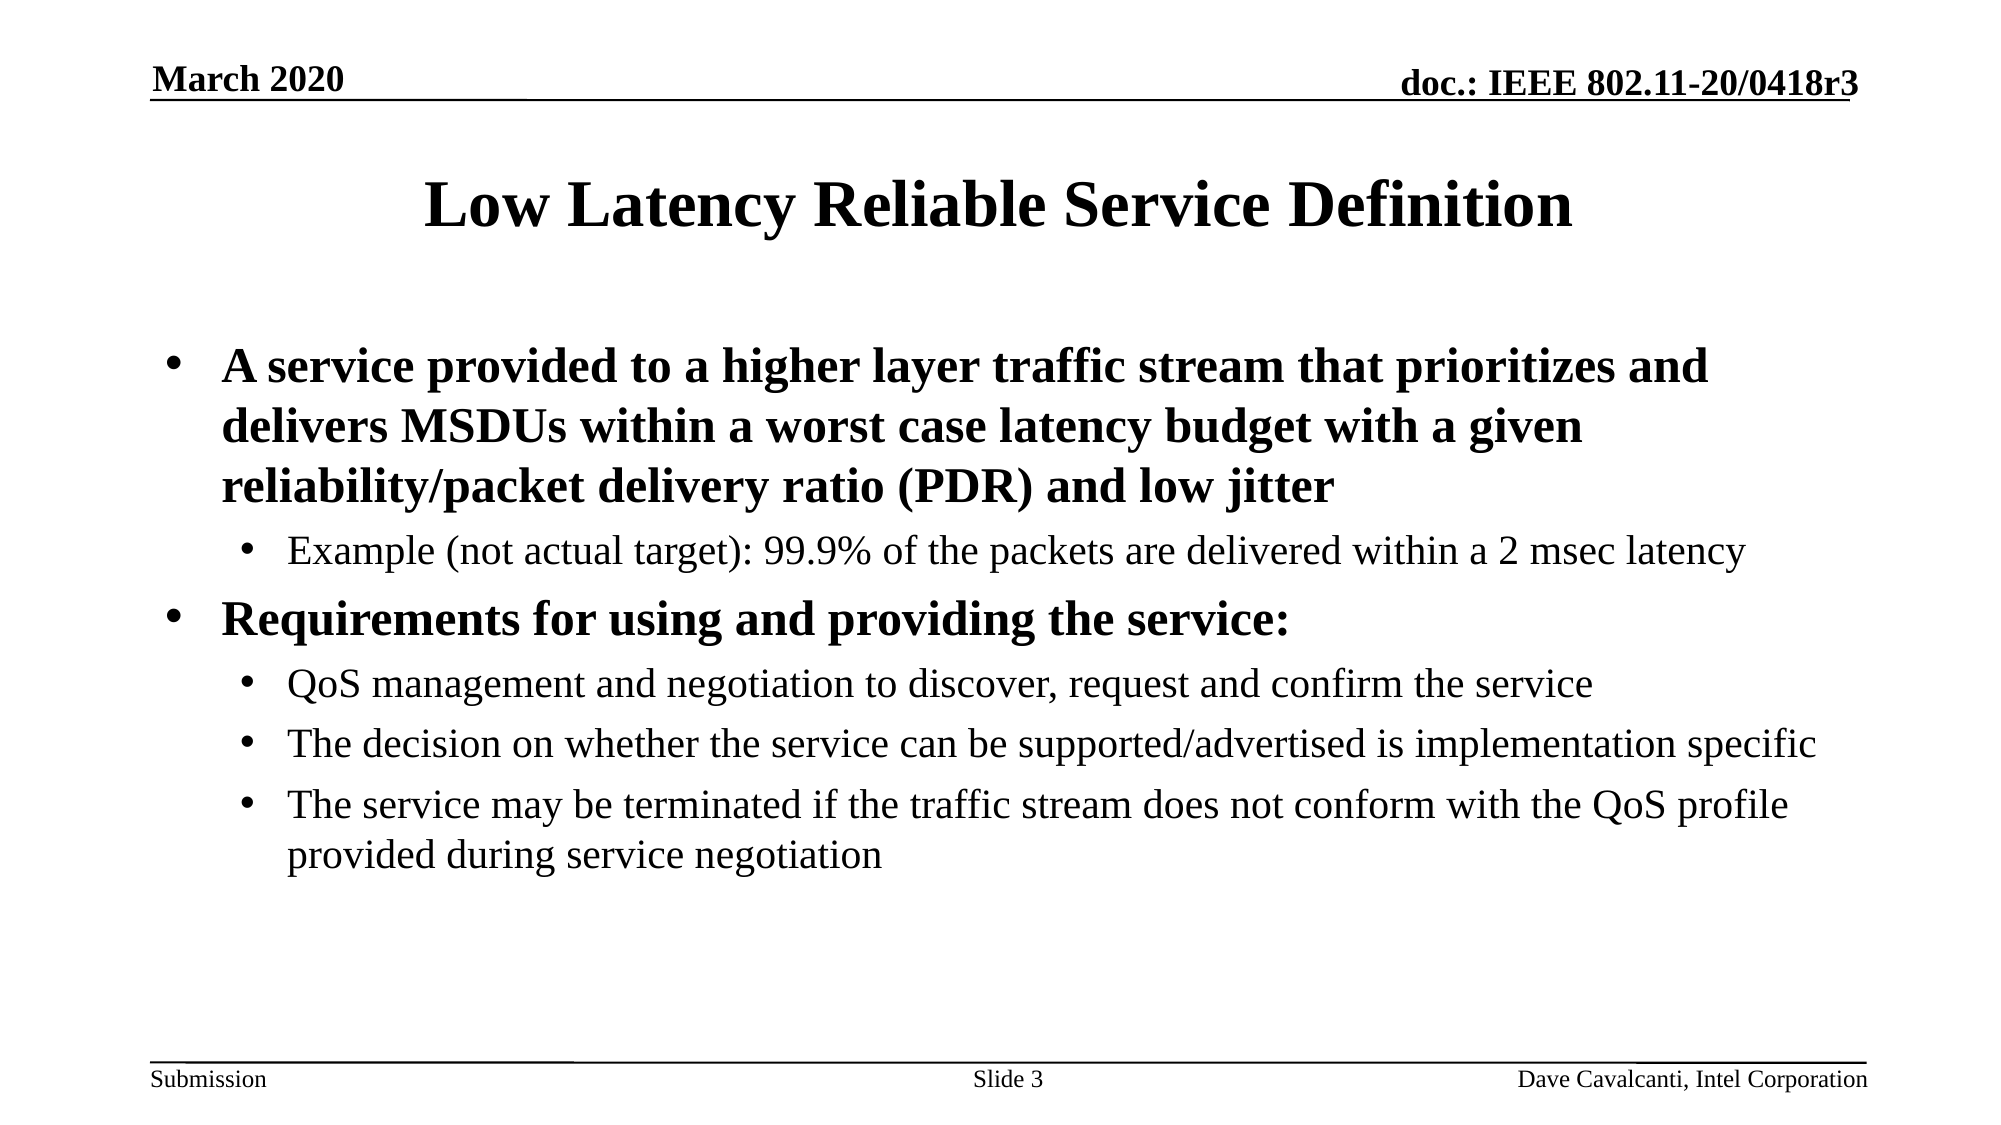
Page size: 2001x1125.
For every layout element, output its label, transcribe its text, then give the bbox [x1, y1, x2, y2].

slide_number Slide 3 [950, 1061, 1067, 1123]
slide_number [152, 54, 563, 100]
footer Dave Cavalcanti, Intel Corporation [1171, 1061, 1869, 1093]
list A service provided to a higher layer traffic stream that prioritizes and delivers MSDUs within a worst case latency budget with a given reliability/packet delivery ratio (PDR) and low jitter Example (not actual target): 99.9% of the packets are delivered within a 2 msec latency Requirements for using and providing the service: QoS management and negotiation to discover, request and confirm the service The decision on whether the service can be supported/advertised is implementation specific The service may be terminated if the traffic stream does not conform with the QoS profile provided during service negotiation [149, 324, 1850, 1000]
title Low Latency Reliable Service Definition [149, 112, 1850, 288]
